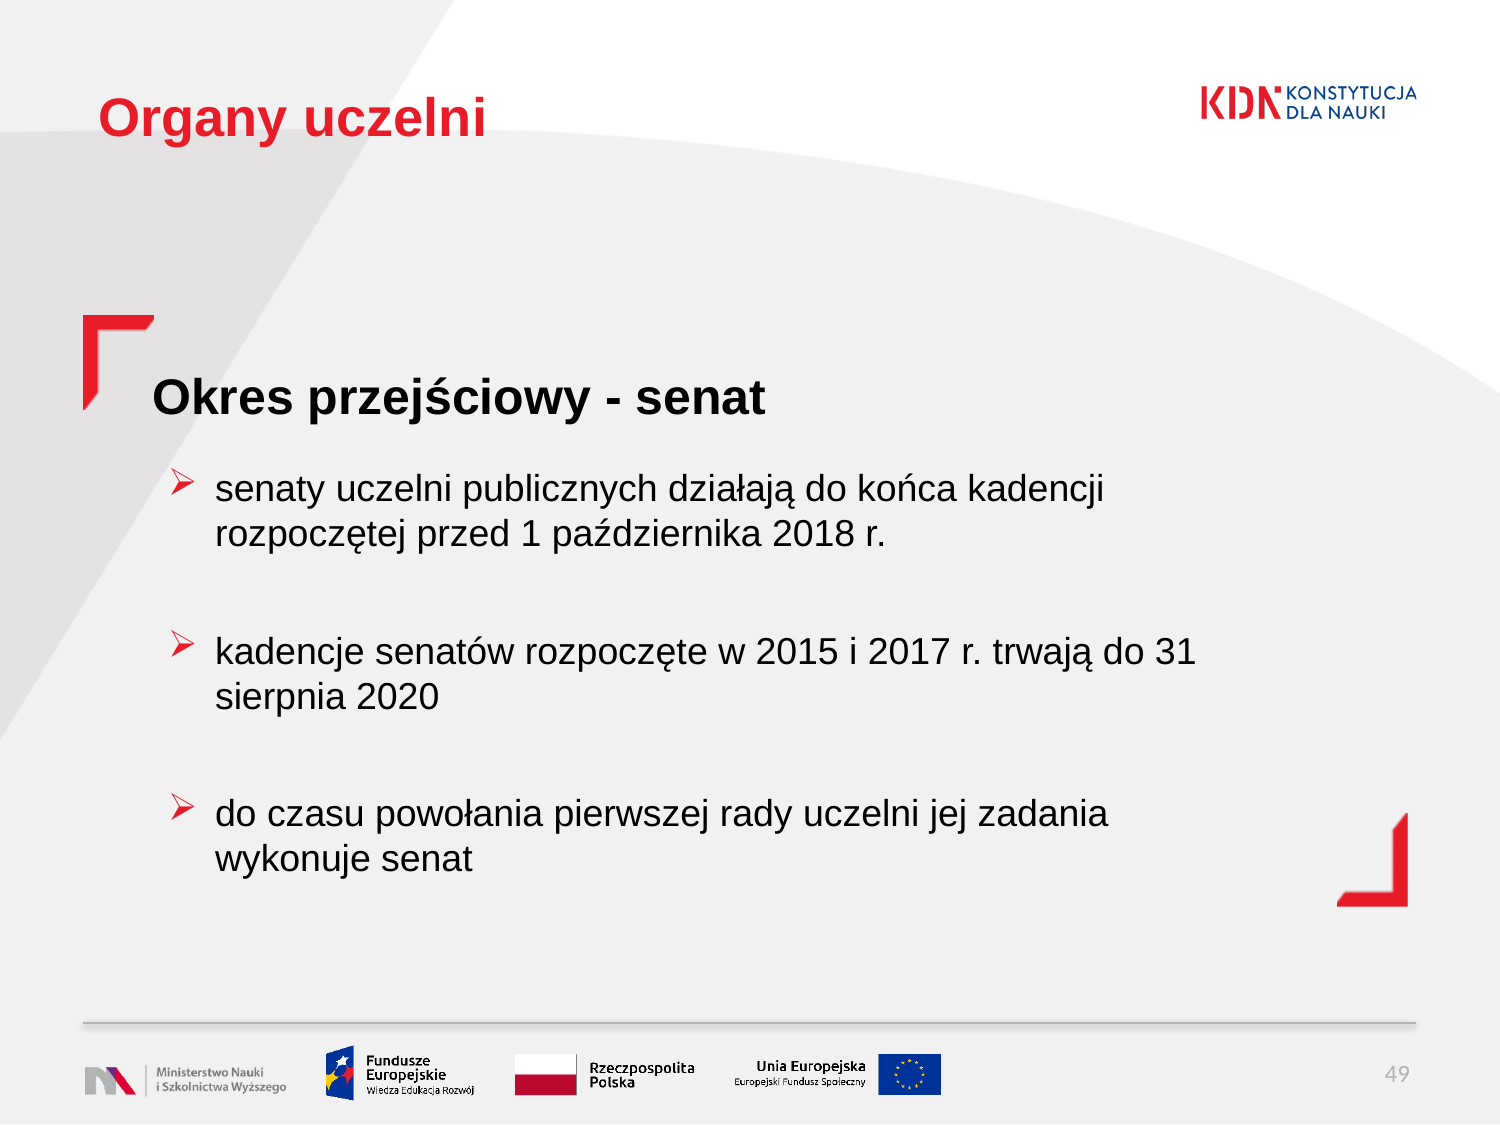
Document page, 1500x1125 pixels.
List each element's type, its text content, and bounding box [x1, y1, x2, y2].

slide_number 49 [1074, 1042, 1425, 1103]
picture [0, 0, 1500, 1125]
text_box Okres przejściowy - senat [137, 357, 1259, 433]
list senaty uczelni publicznych działają do końca kadencji rozpoczętej przed 1 października 2018 r. kadencje senatów rozpoczęte w 2015 i 2017 r. trwają do 31 sierpnia 2020 do czasu powołania pierwszej rady uczelni jej zadania wykonuje senat [153, 456, 1259, 927]
title Organy uczelni [83, 74, 1170, 143]
